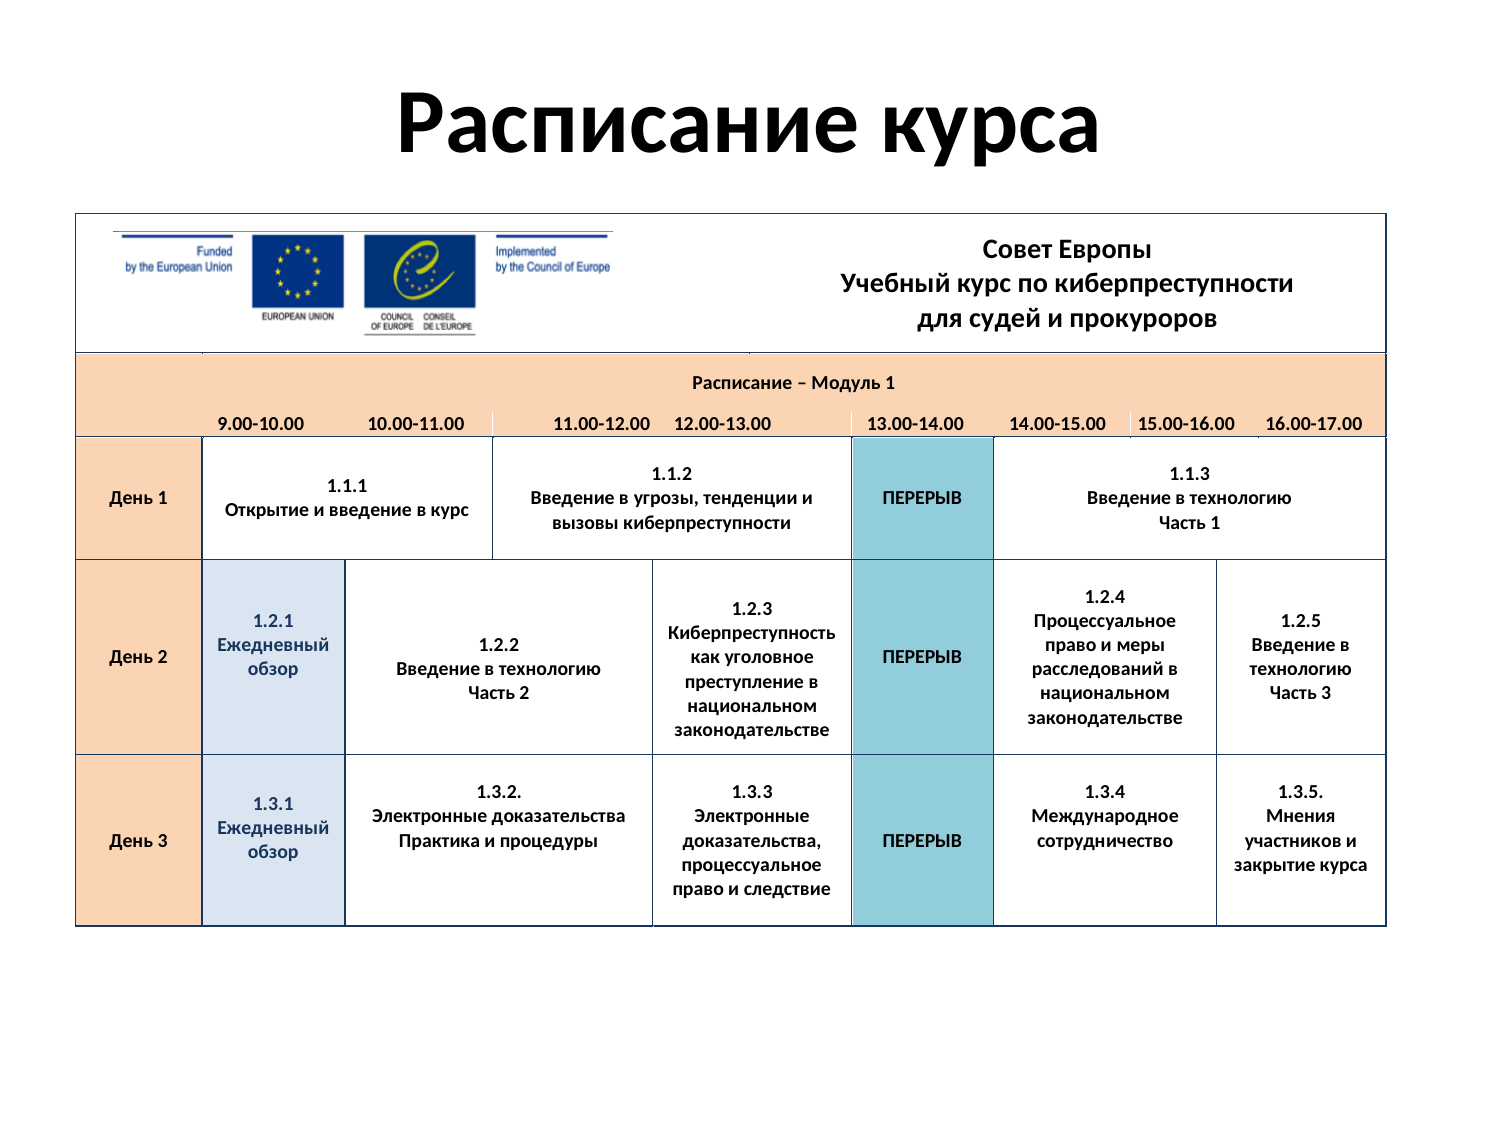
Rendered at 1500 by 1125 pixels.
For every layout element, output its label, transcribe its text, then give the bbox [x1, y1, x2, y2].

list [74, 212, 1388, 998]
title Расписание курса [75, 45, 1425, 188]
